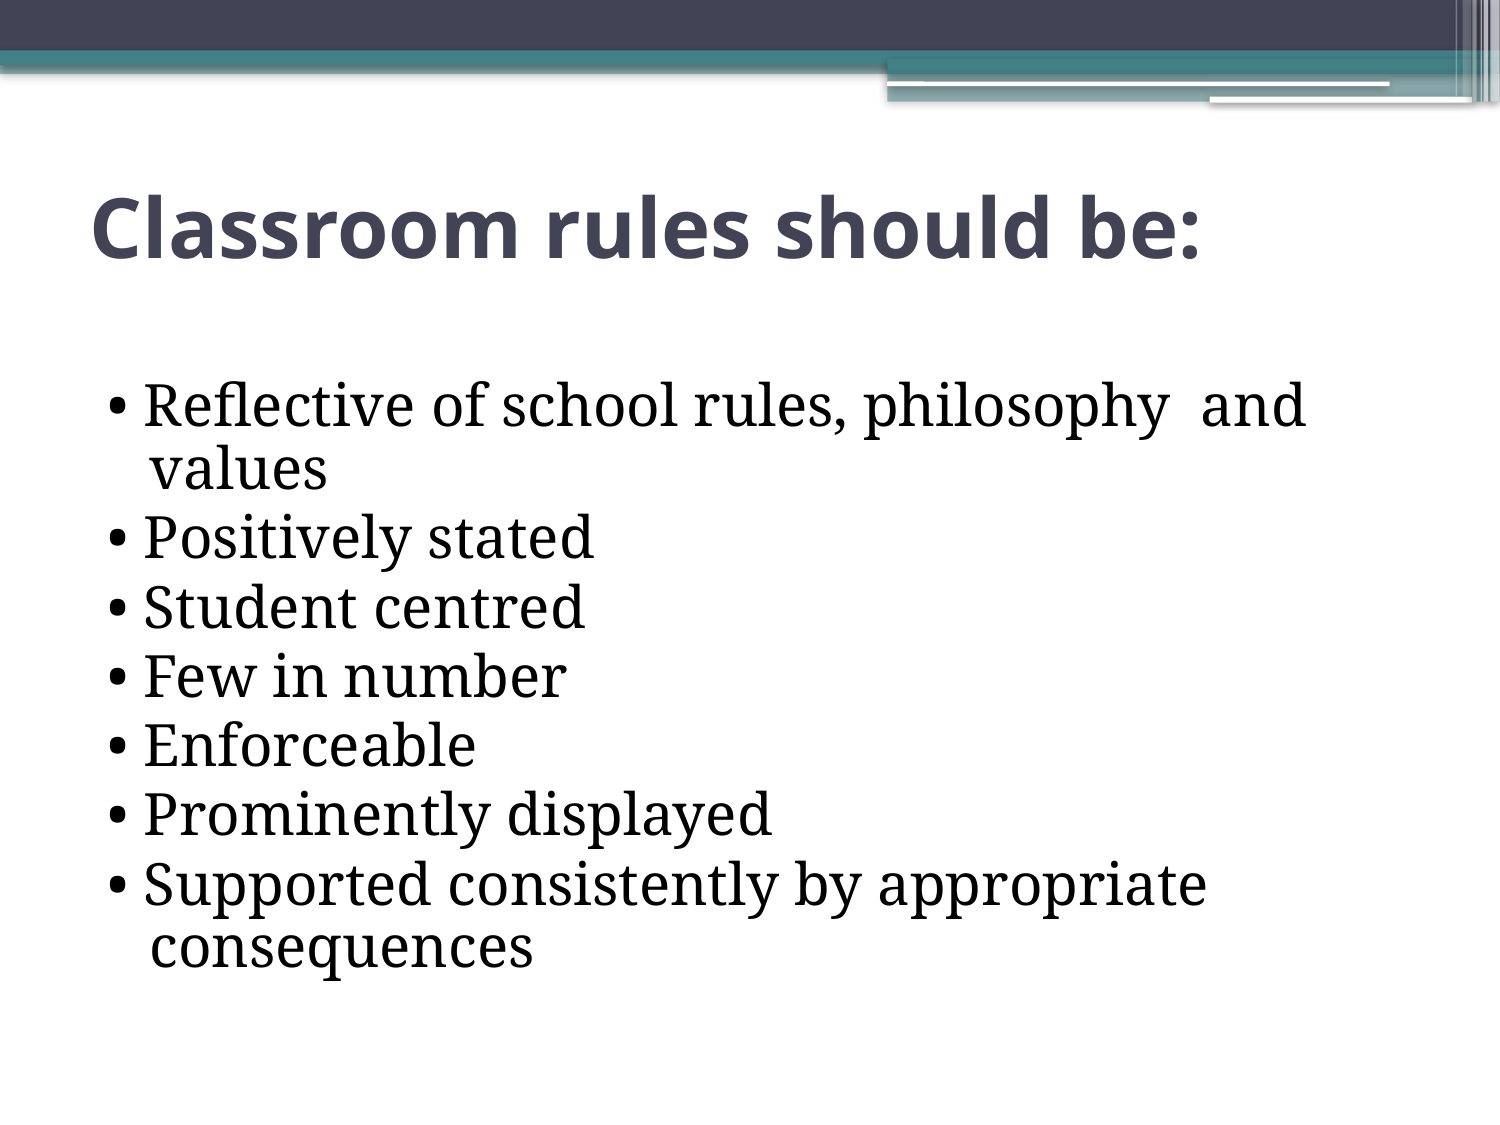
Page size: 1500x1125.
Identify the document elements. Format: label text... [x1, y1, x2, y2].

title Classroom rules should be: [75, 187, 1425, 363]
list • Reflective of school rules, philosophy and values • Positively stated • Student centred • Few in number • Enforceable • Prominently displayed • Supported consistently by appropriate consequences [75, 368, 1425, 1079]
